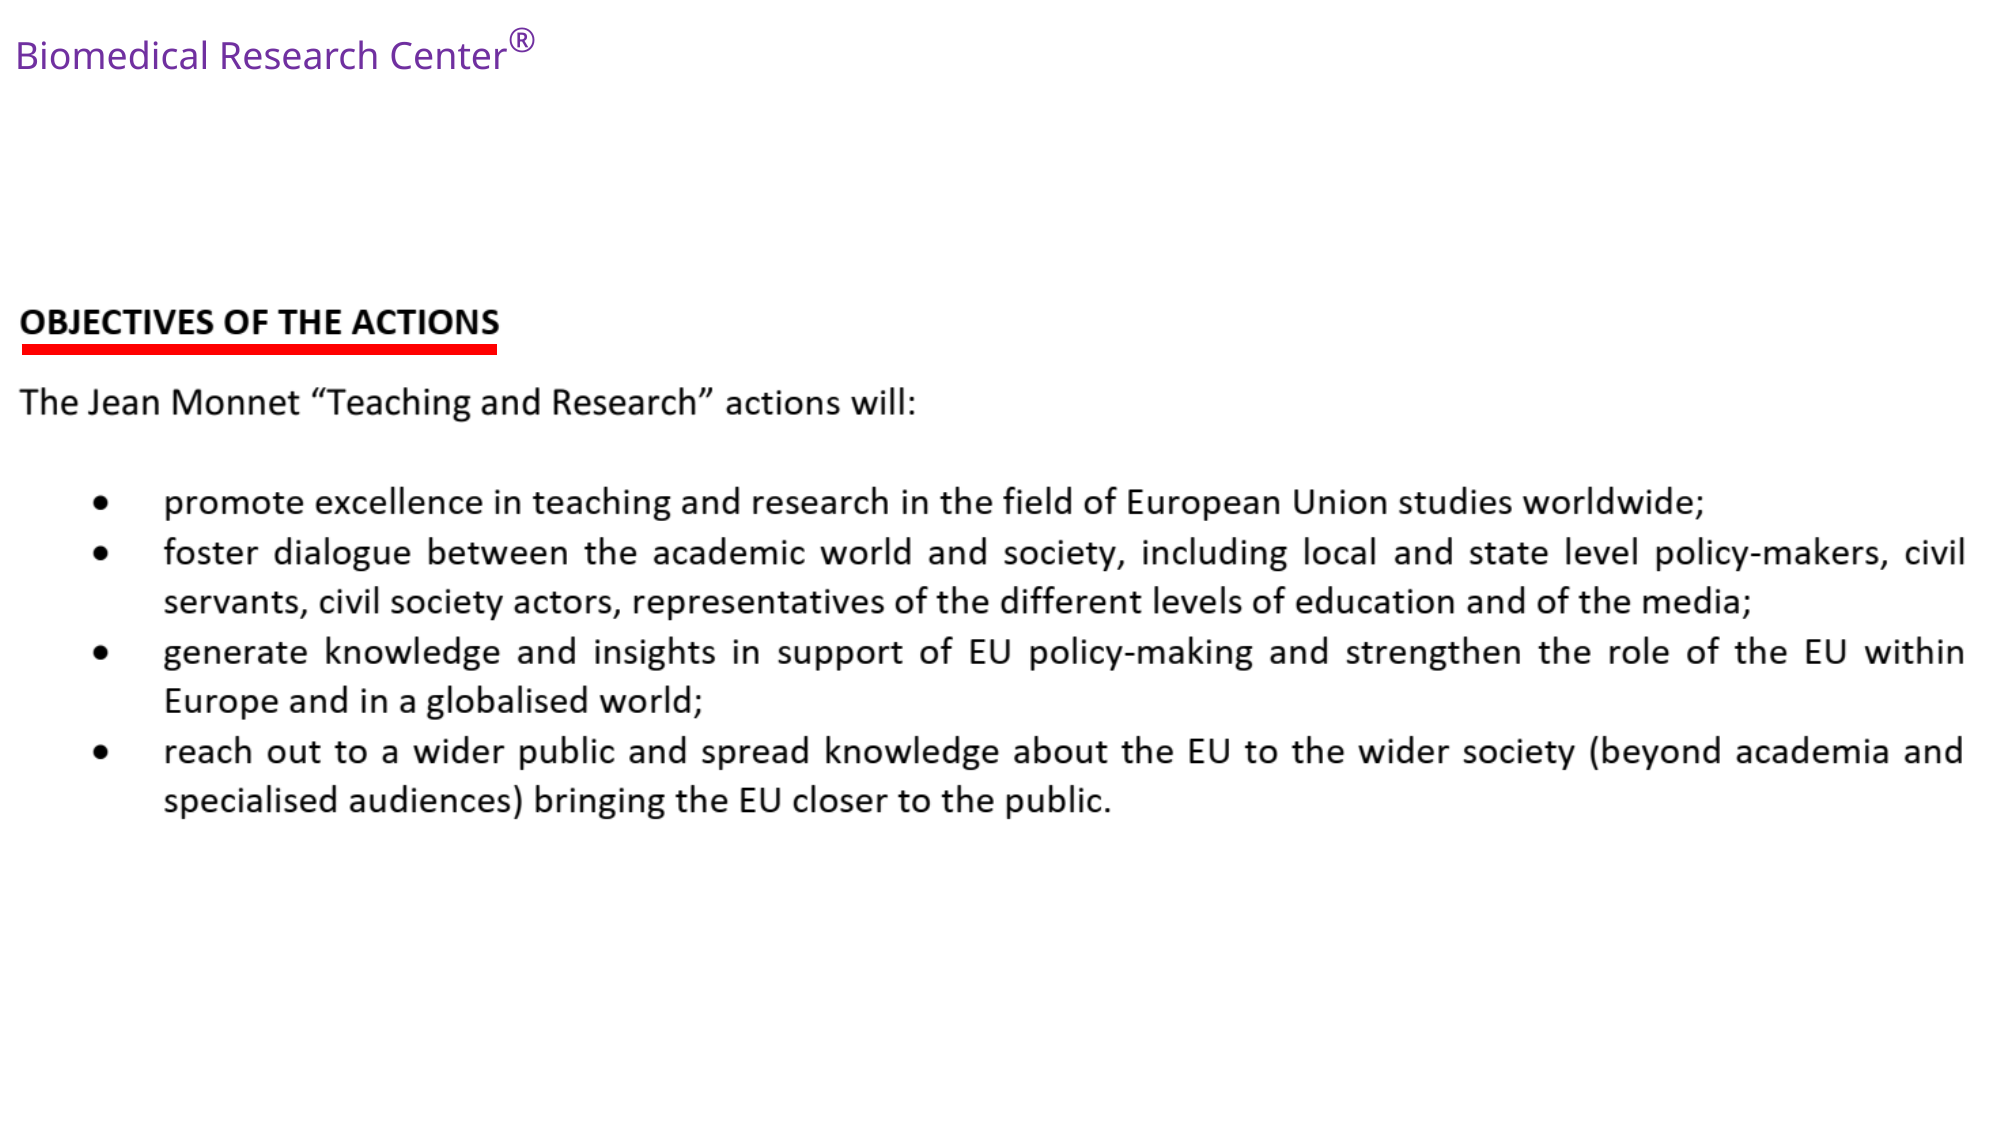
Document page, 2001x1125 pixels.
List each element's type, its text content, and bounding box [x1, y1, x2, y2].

picture [0, 284, 2000, 841]
text_box Biomedical Research Center® [0, 3, 1451, 89]
